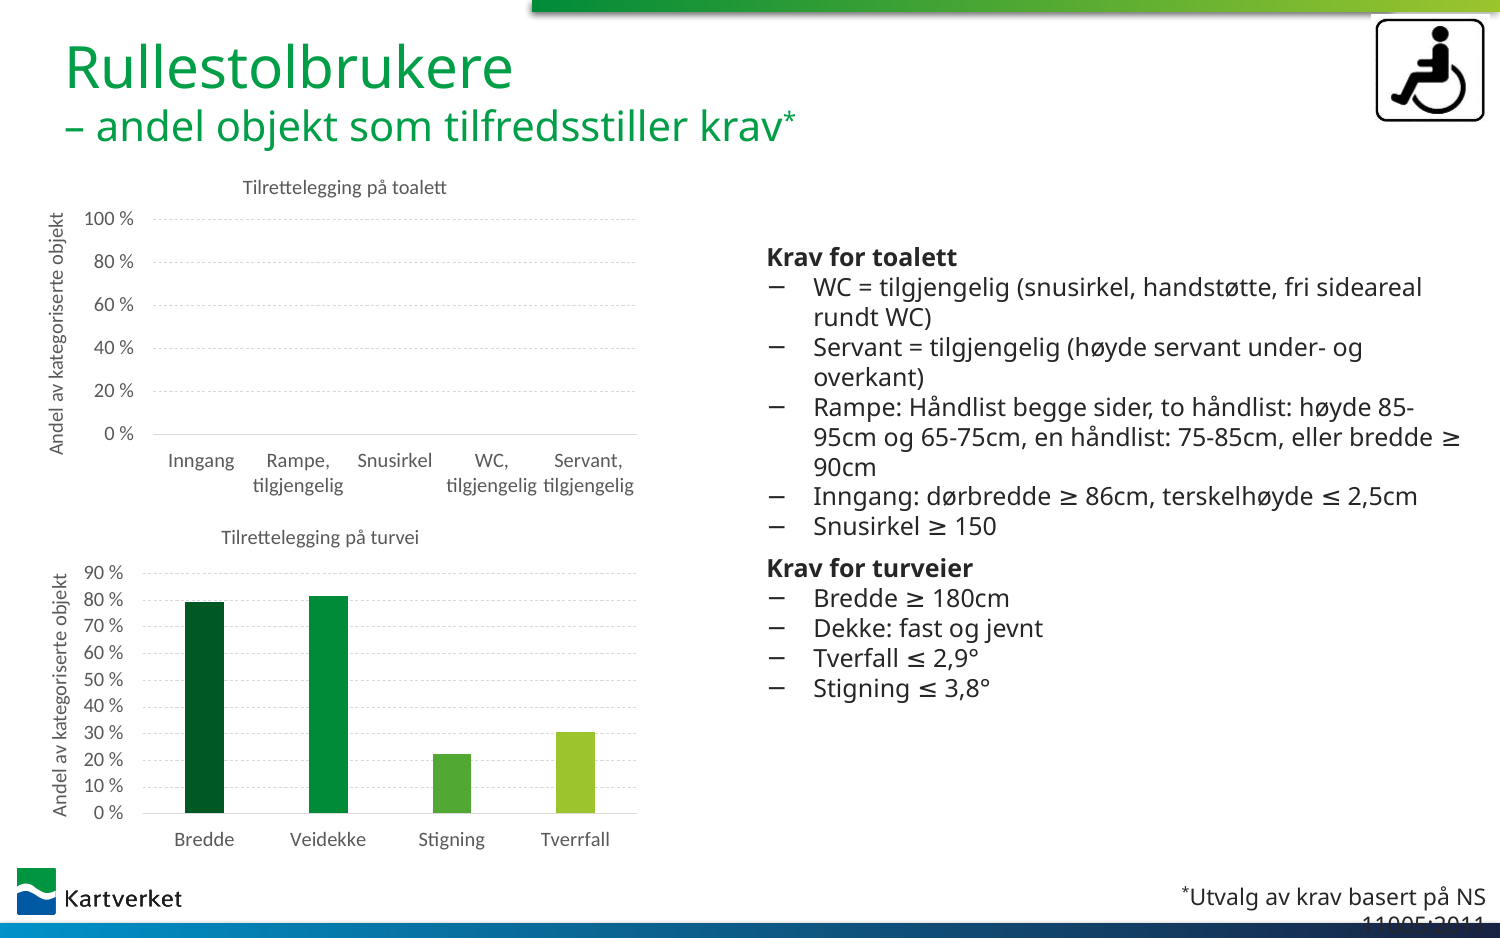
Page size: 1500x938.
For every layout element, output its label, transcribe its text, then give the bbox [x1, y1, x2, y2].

text_box Rullestolbrukere – andel objekt som tilfredsstiller krav* [49, 14, 1431, 158]
text_box Krav for toalett WC = tilgjengelig (snusirkel, handstøtte, fri sideareal rundt WC) Servant = tilgjengelig (høyde servant under- og overkant) Rampe: Håndlist begge sider, to håndlist: høyde 85-95cm og 65-75cm, en håndlist: 75-85cm, eller bredde ≥ 90cm Inngang: dørbredde ≥ 86cm, terskelhøyde ≤ 2,5cm Snusirkel ≥ 150 [751, 234, 1483, 545]
text_box *Utvalg av krav basert på NS 11005:2011 [1068, 873, 1500, 938]
text_box Krav for turveier Bredde ≥ 180cm Dekke: fast og jevnt Tverfall ≤ 2,9° Stigning ≤ 3,8° [751, 545, 1483, 710]
picture [1371, 13, 1491, 127]
picture [41, 520, 650, 859]
picture [41, 166, 650, 505]
